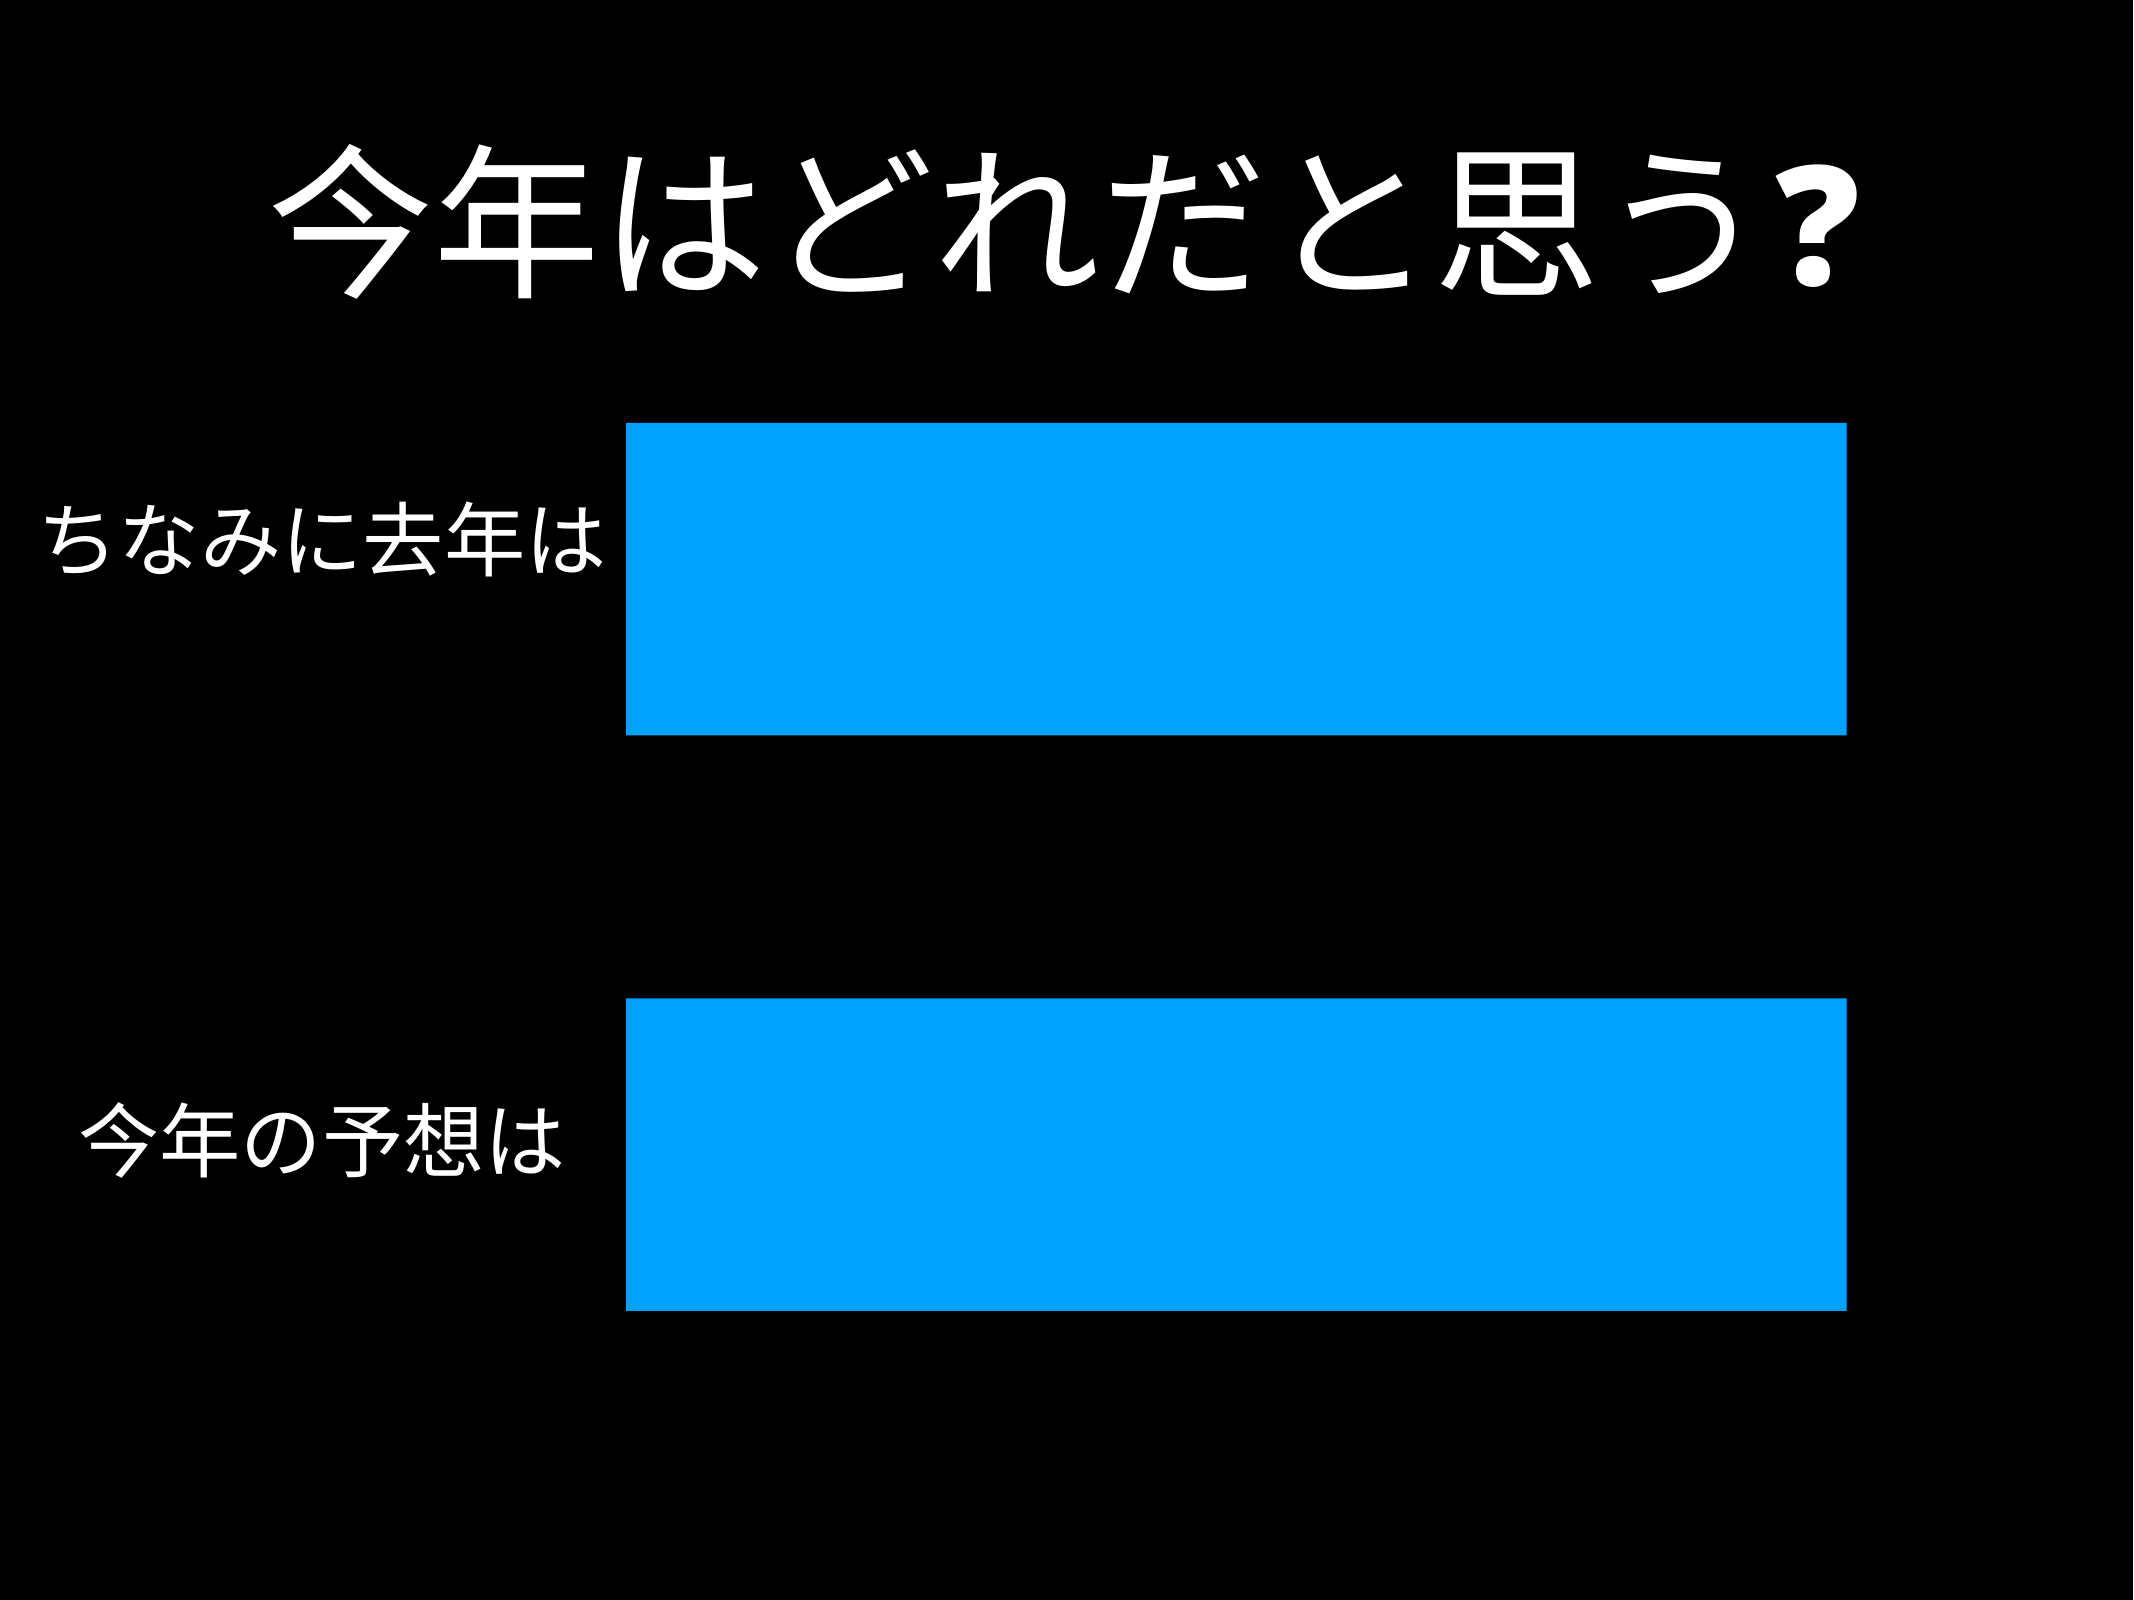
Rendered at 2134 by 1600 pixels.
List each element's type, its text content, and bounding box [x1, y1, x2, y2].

text_box 今年の予想は [69, 1081, 575, 1196]
text_box [626, 422, 1847, 736]
text_box ちなみに去年は [29, 481, 615, 596]
title 今年はどれだと思う❓ [155, 41, 1978, 397]
text_box [626, 998, 1847, 1311]
